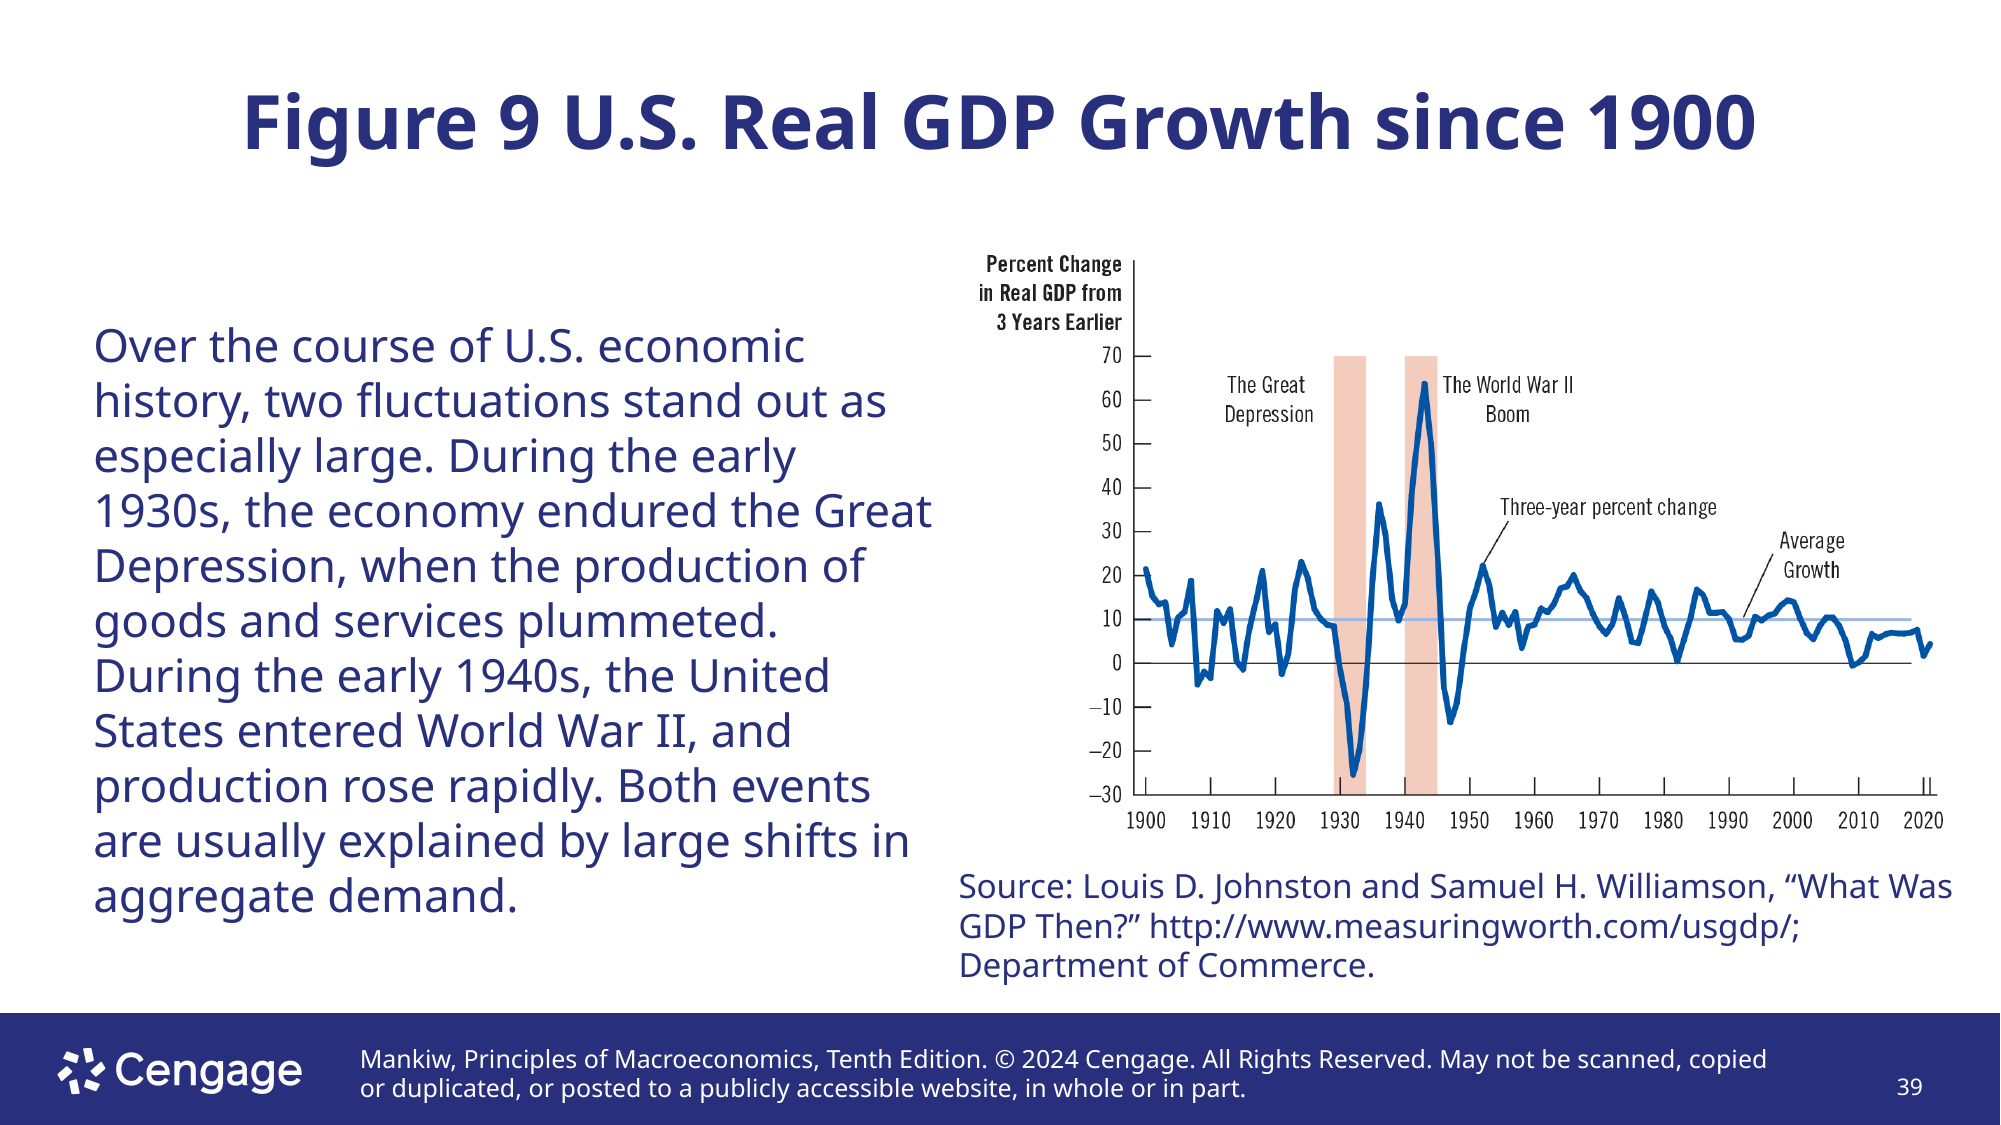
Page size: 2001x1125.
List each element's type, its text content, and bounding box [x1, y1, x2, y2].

list Over the course of U.S. economic history, two fluctuations stand out as especially large. During the early 1930s, the economy endured the Great Depression, when the production of goods and services plummeted. During the early 1940s, the United States entered World War II, and production rose rapidly. Both events are usually explained by large shifts in aggregate demand. [78, 309, 949, 1000]
picture [30, 1020, 329, 1122]
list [978, 252, 1945, 833]
list Source: Louis D. Johnston and Samuel H. Williamson, “What Was GDP Then?” http://www.measuringworth.com/usgdp/; Department of Commerce. [943, 857, 1979, 993]
title Figure 9 U.S. Real GDP Growth since 1900 [78, 77, 1923, 278]
